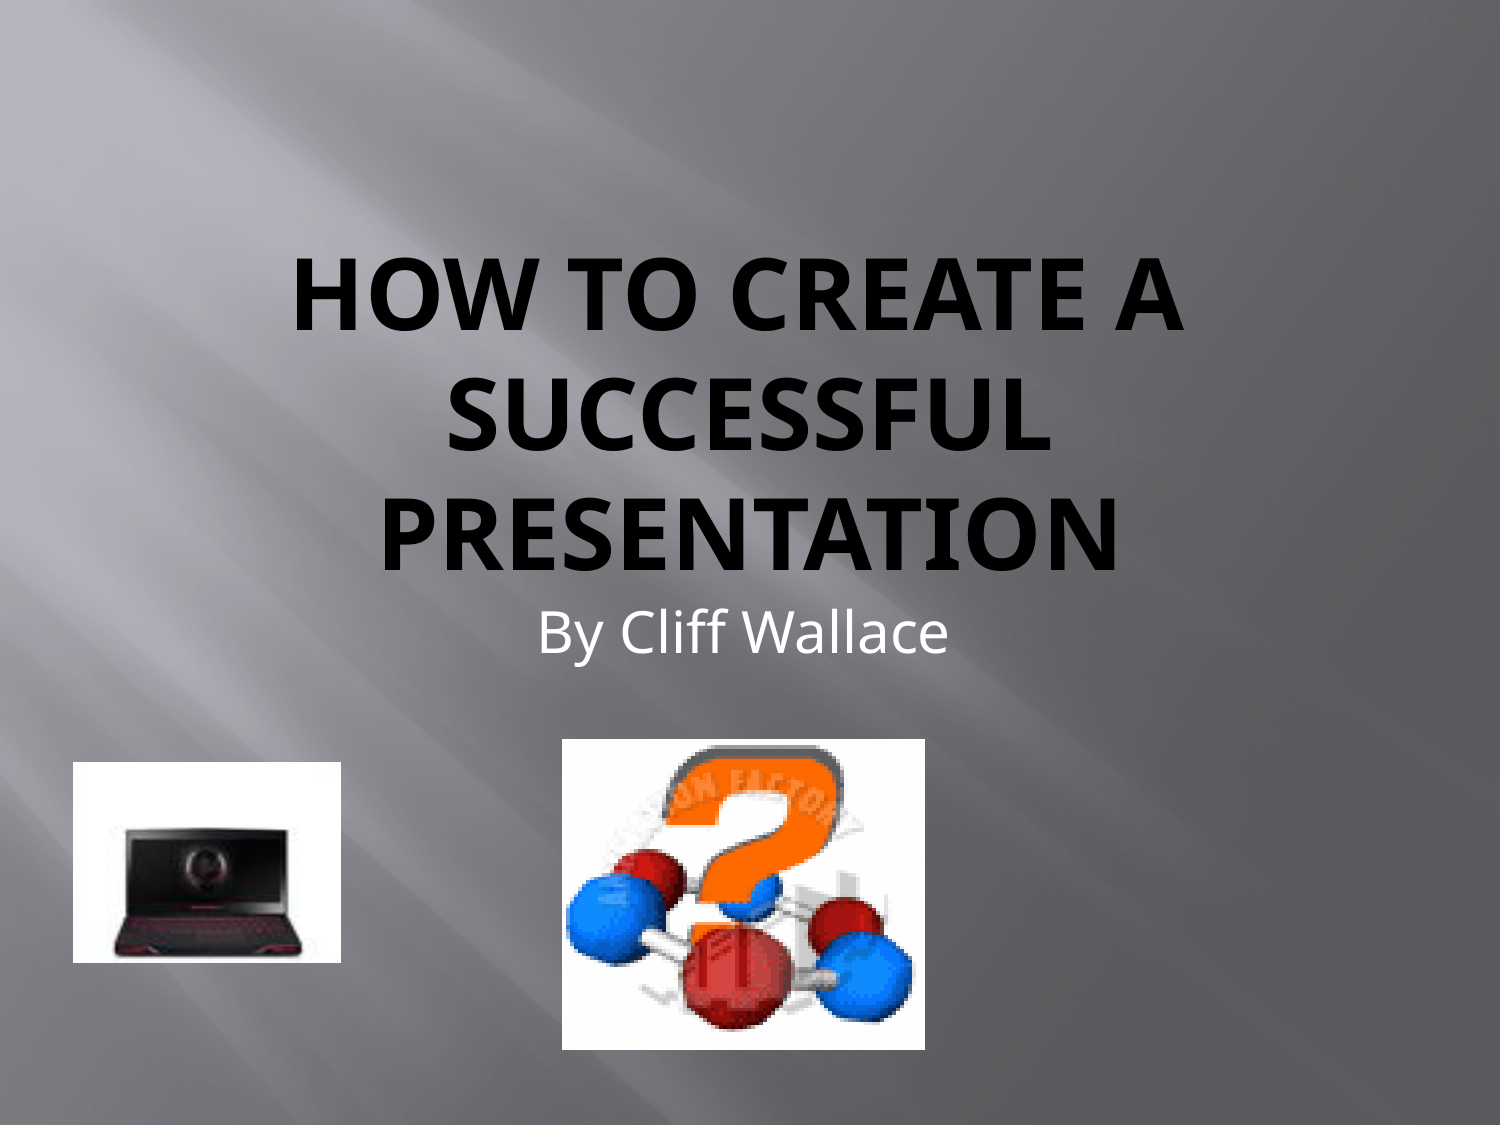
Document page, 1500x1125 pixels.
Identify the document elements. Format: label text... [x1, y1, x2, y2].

subtitle By Cliff Wallace [225, 587, 1263, 713]
title How to Create a Successful Presentation [112, 0, 1388, 591]
picture [73, 762, 341, 964]
picture [562, 739, 926, 1050]
